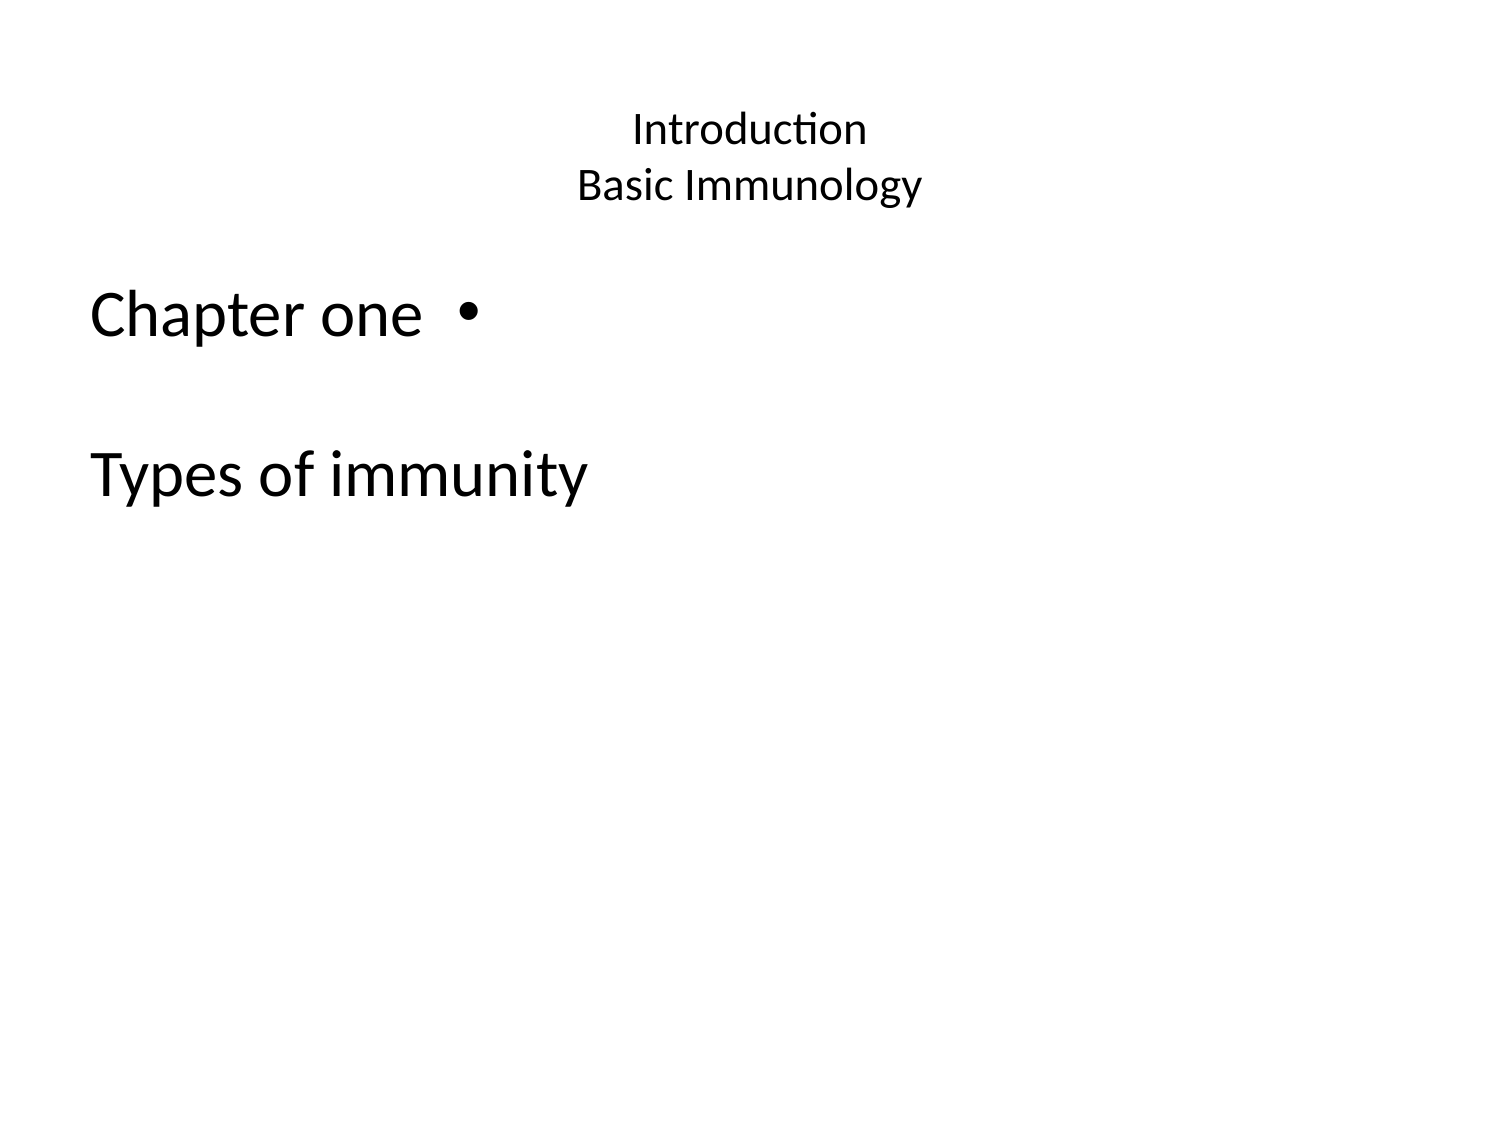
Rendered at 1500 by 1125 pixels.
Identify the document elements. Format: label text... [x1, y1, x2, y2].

list Chapter one Types of immunity [75, 262, 1425, 1005]
title Introduction Basic Immunology [75, 90, 1425, 262]
